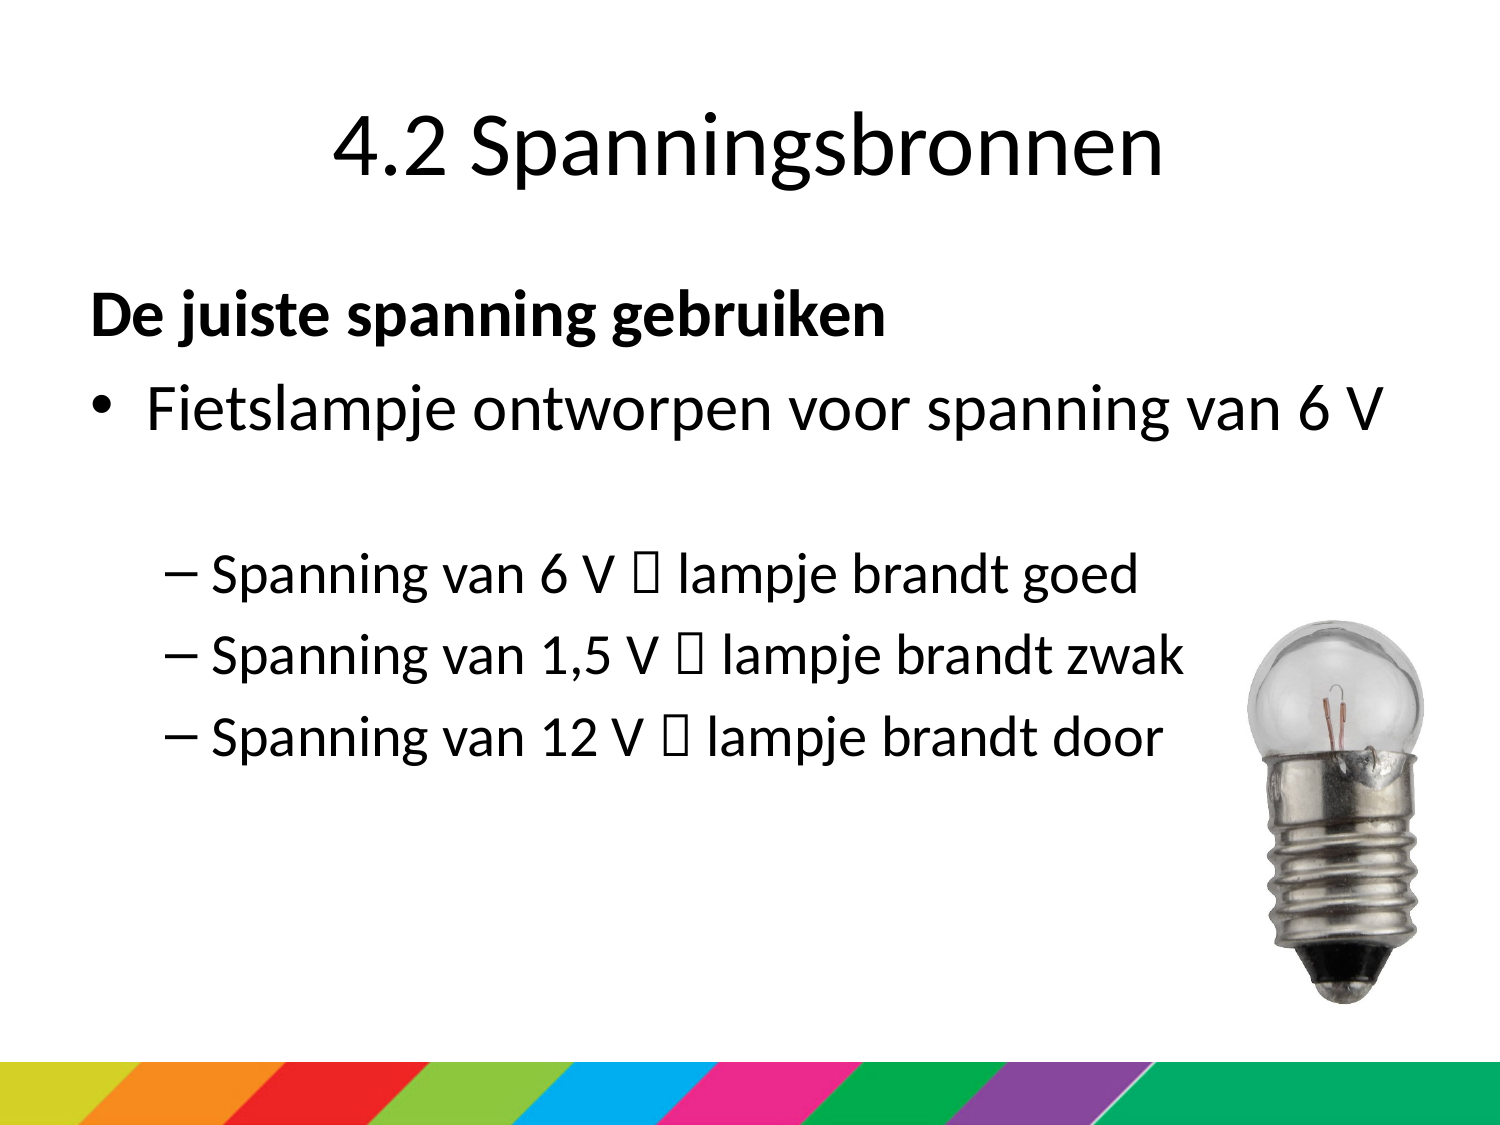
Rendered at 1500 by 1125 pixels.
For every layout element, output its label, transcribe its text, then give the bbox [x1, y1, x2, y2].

list De juiste spanning gebruiken Fietslampje ontworpen voor spanning van 6 V Spanning van 6 V  lampje brandt goed Spanning van 1,5 V  lampje brandt zwak Spanning van 12 V  lampje brandt door [75, 262, 1425, 1005]
picture [0, 1062, 574, 1125]
picture [656, 1062, 1500, 1125]
picture [1245, 619, 1426, 1006]
title 4.2 Spanningsbronnen [75, 45, 1425, 233]
